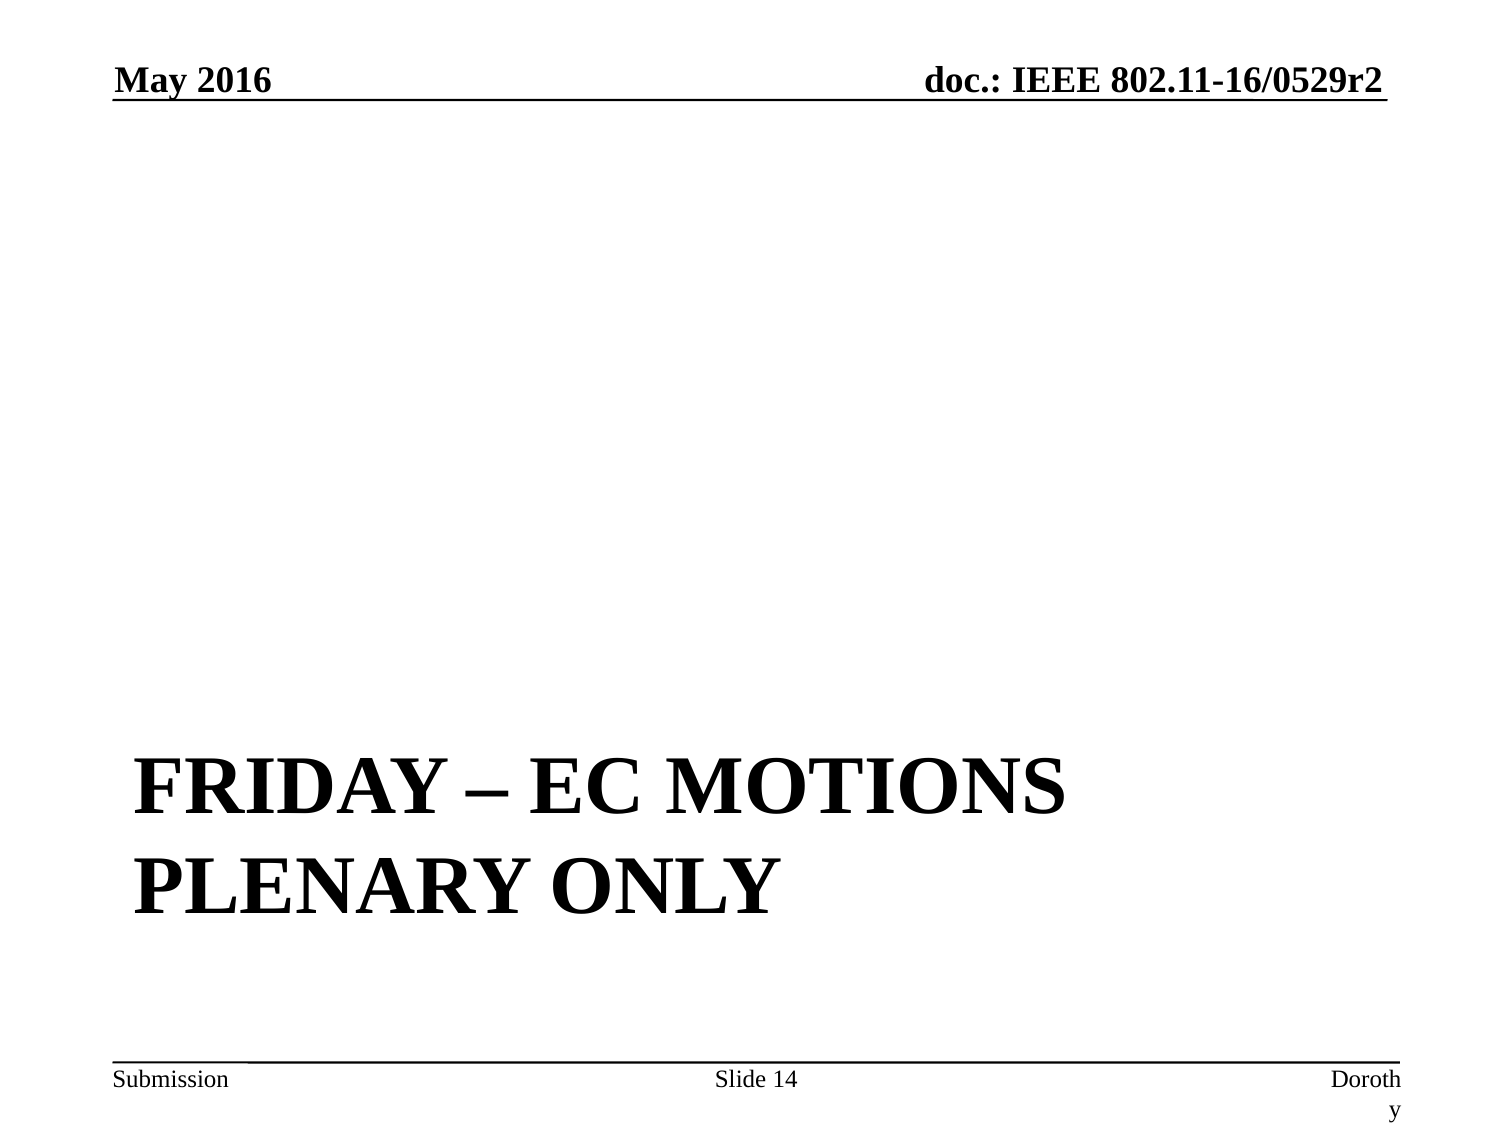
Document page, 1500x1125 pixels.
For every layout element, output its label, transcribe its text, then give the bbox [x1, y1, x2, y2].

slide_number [114, 54, 374, 101]
footer Dorothy Stanley (HP Enterprise) [1324, 1061, 1402, 1093]
slide_number Slide 14 [712, 1061, 800, 1093]
title Friday – EC Motions plenary only [118, 722, 1394, 947]
